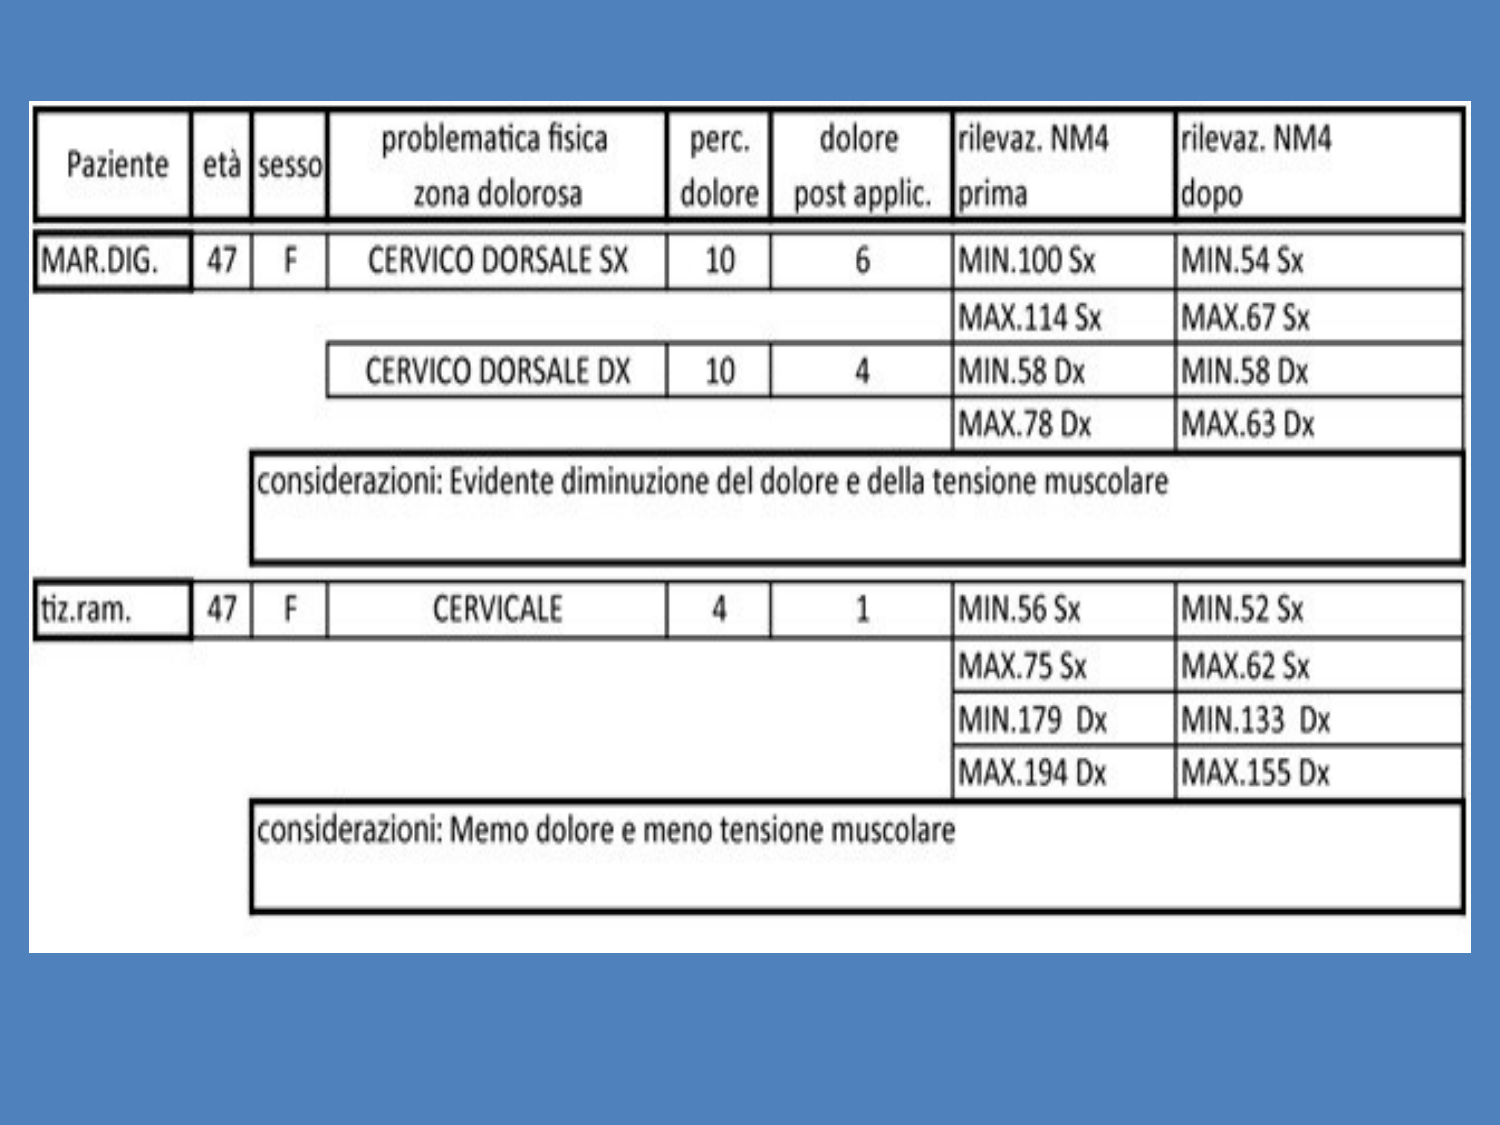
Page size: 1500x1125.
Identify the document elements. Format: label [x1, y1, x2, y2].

picture [29, 101, 1471, 953]
